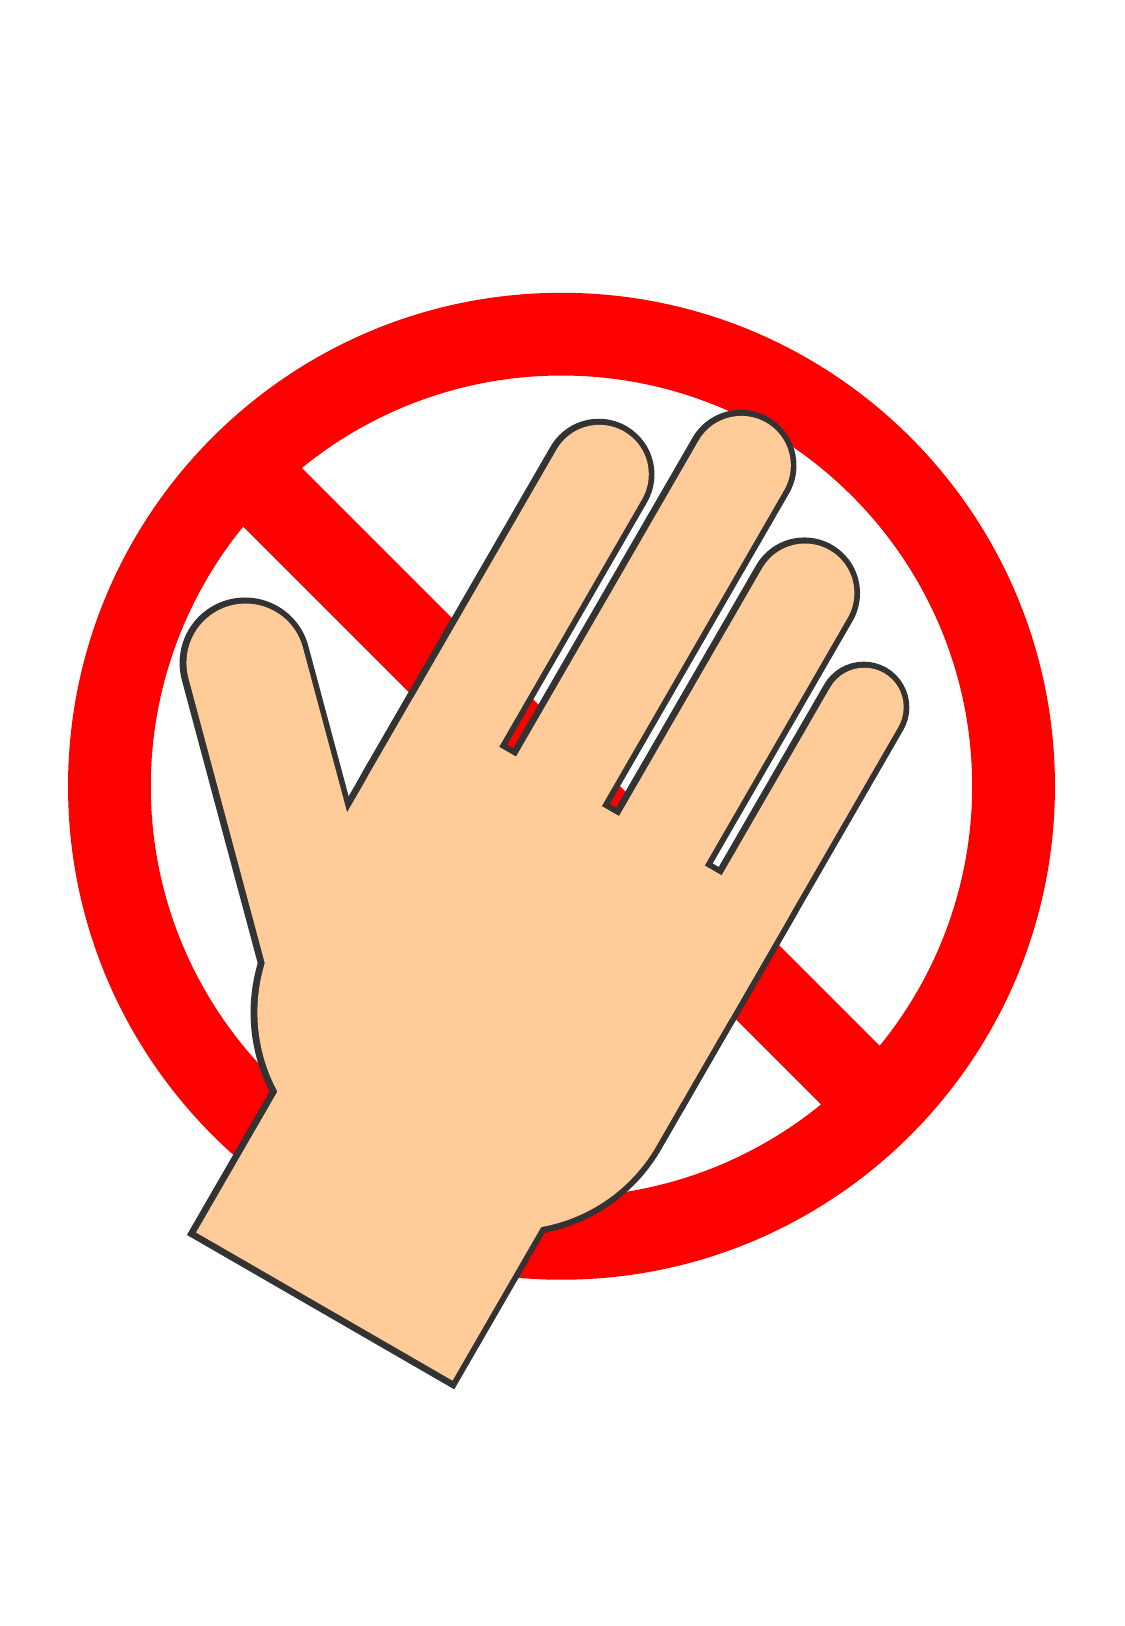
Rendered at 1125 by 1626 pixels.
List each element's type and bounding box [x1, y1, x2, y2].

text_box [67, 292, 1056, 1343]
